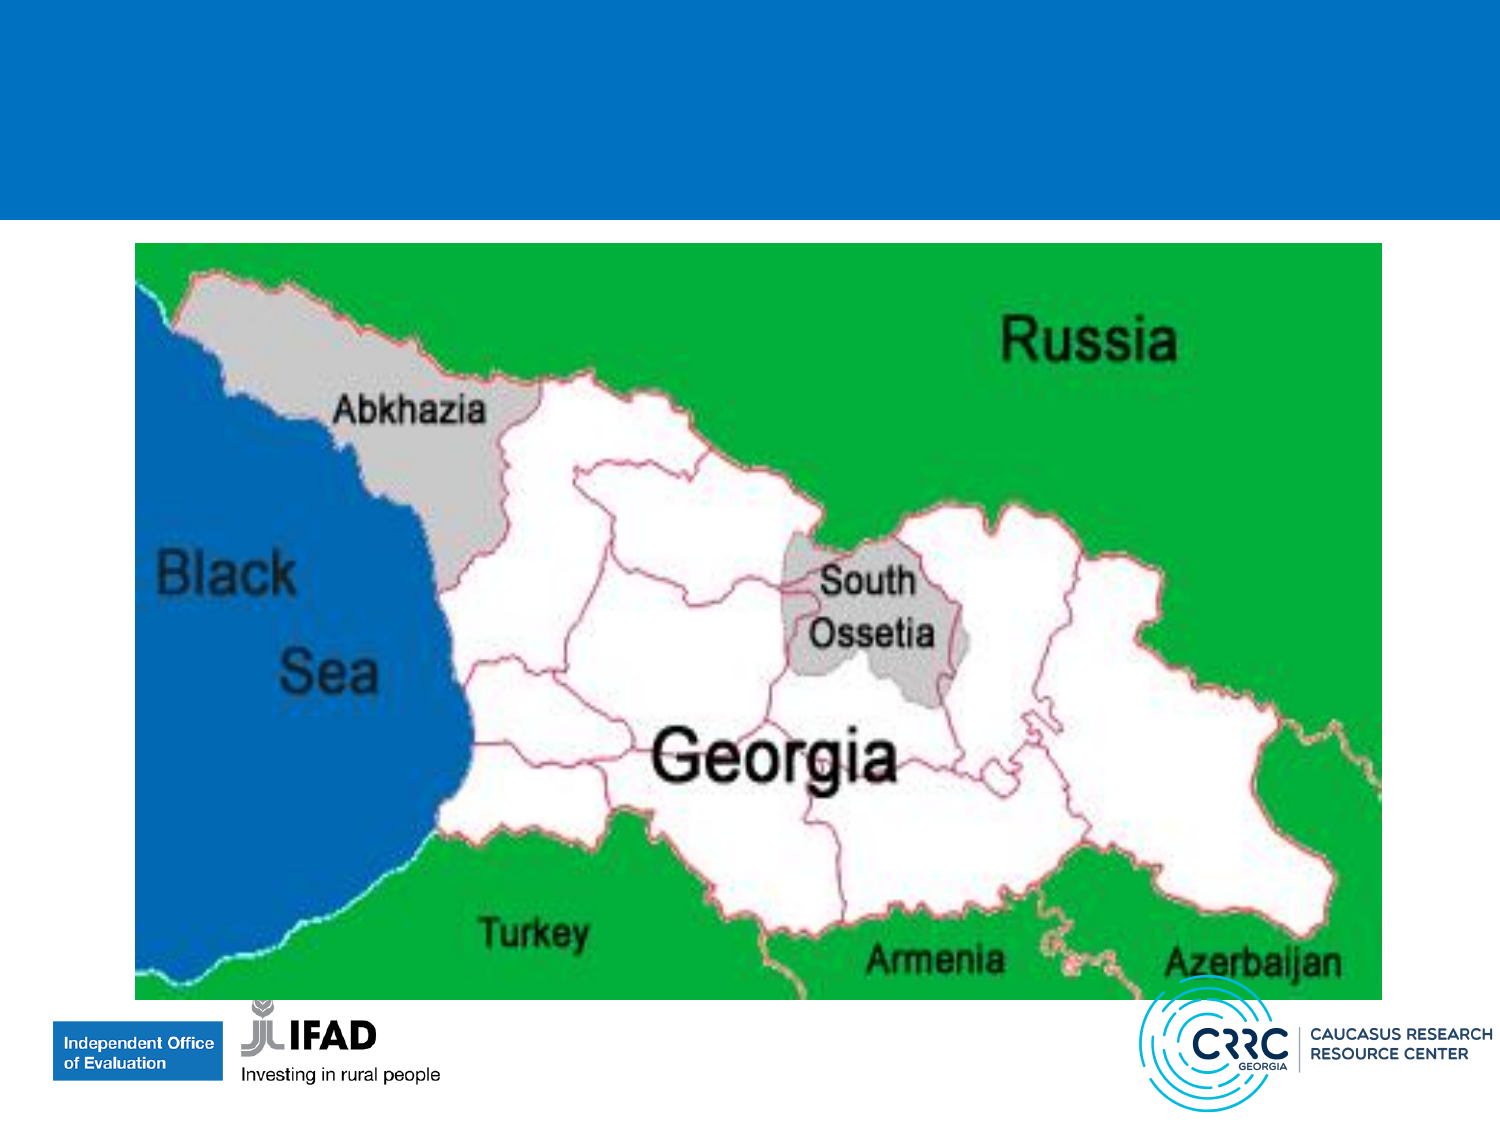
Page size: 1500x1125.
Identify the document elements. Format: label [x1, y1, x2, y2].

picture [1125, 962, 1500, 1125]
list [135, 243, 1383, 1000]
picture [53, 980, 443, 1089]
